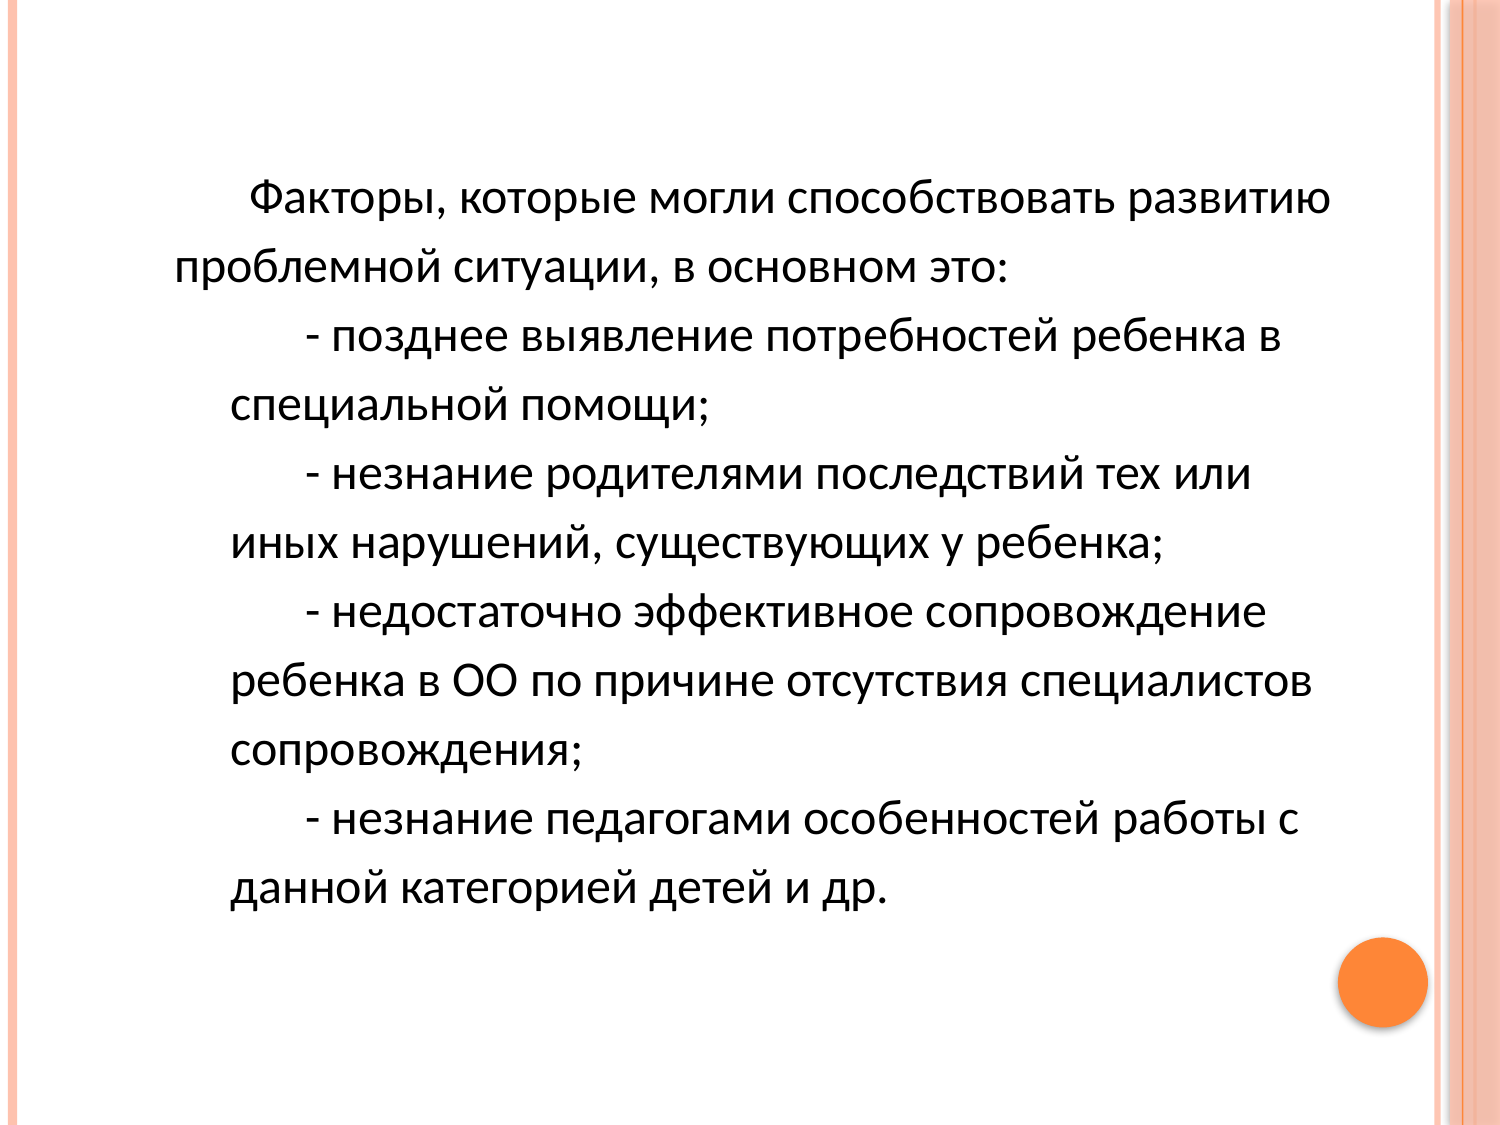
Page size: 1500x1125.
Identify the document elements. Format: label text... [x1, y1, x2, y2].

text_box Факторы, которые могли способствовать развитию проблемной ситуации, в основном это: - позднее выявление потребностей ребенка в специальной помощи; - незнание родителями последствий тех или иных нарушений, существующих у ребенка; - недостаточно эффективное сопровождение ребенка в ОО по причине отсутствия специалистов сопровождения; - незнание педагогами особенностей работы с данной категорией детей и др. [159, 146, 1376, 921]
